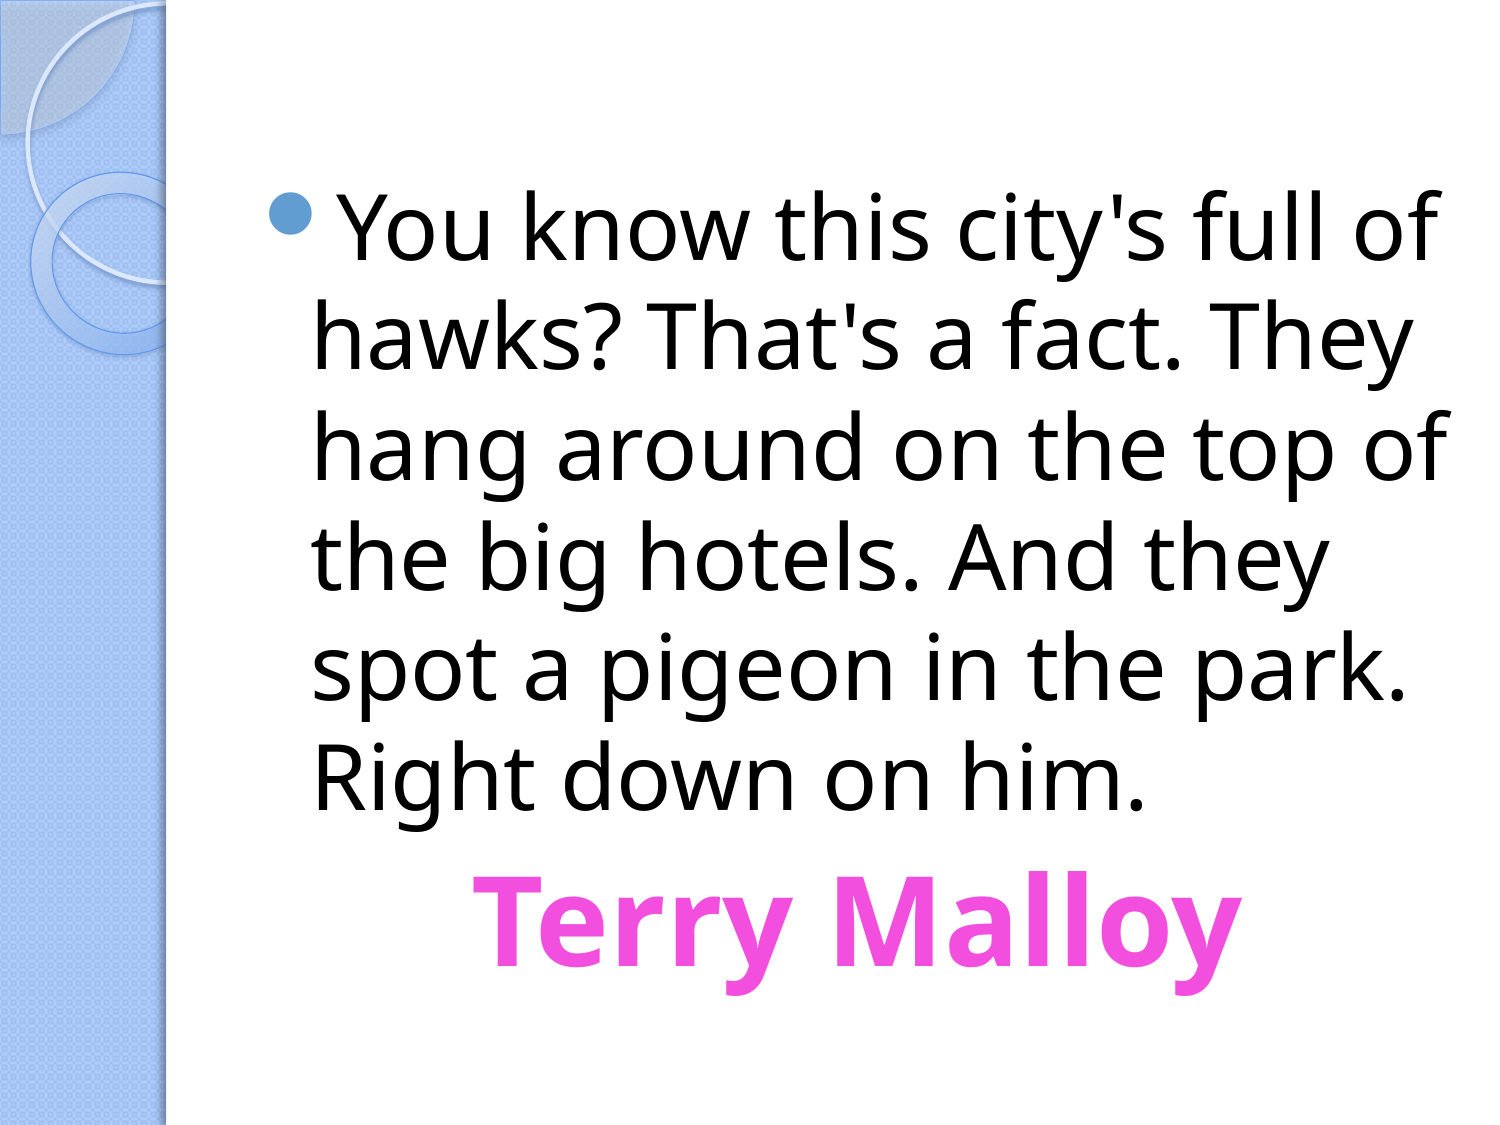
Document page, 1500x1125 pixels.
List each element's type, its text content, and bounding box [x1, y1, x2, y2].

list You know this city's full of hawks? That's a fact. They hang around on the top of the big hotels. And they spot a pigeon in the park. Right down on him. Terry Malloy [235, 160, 1466, 1025]
